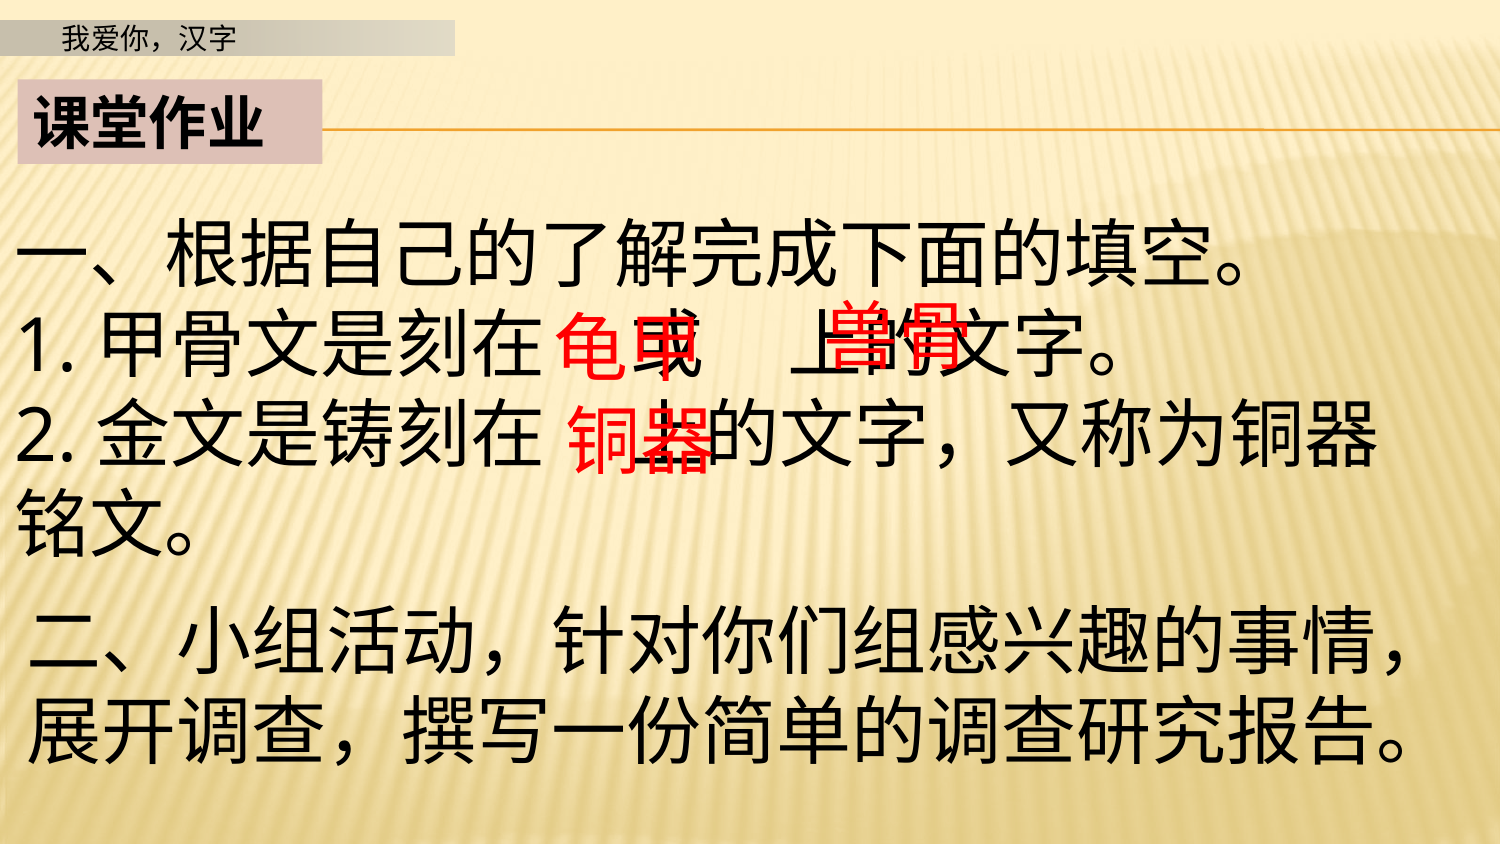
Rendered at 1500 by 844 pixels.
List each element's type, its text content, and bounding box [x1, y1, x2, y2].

text_box 兽骨 [808, 281, 1008, 386]
text_box 龟甲 [539, 292, 739, 398]
text_box 课堂作业 [17, 79, 323, 164]
text_box 铜器 [550, 386, 750, 492]
text_box 二、小组活动，针对你们组感兴趣的事情，展开调查，撰写一份简单的调查研究报告。 [11, 585, 1477, 781]
text_box 一、根据自己的了解完成下面的填空。 1.甲骨文是刻在 或 上的文字。 2.金文是铸刻在 上的文字，又称为铜器铭文。 [0, 199, 1465, 574]
